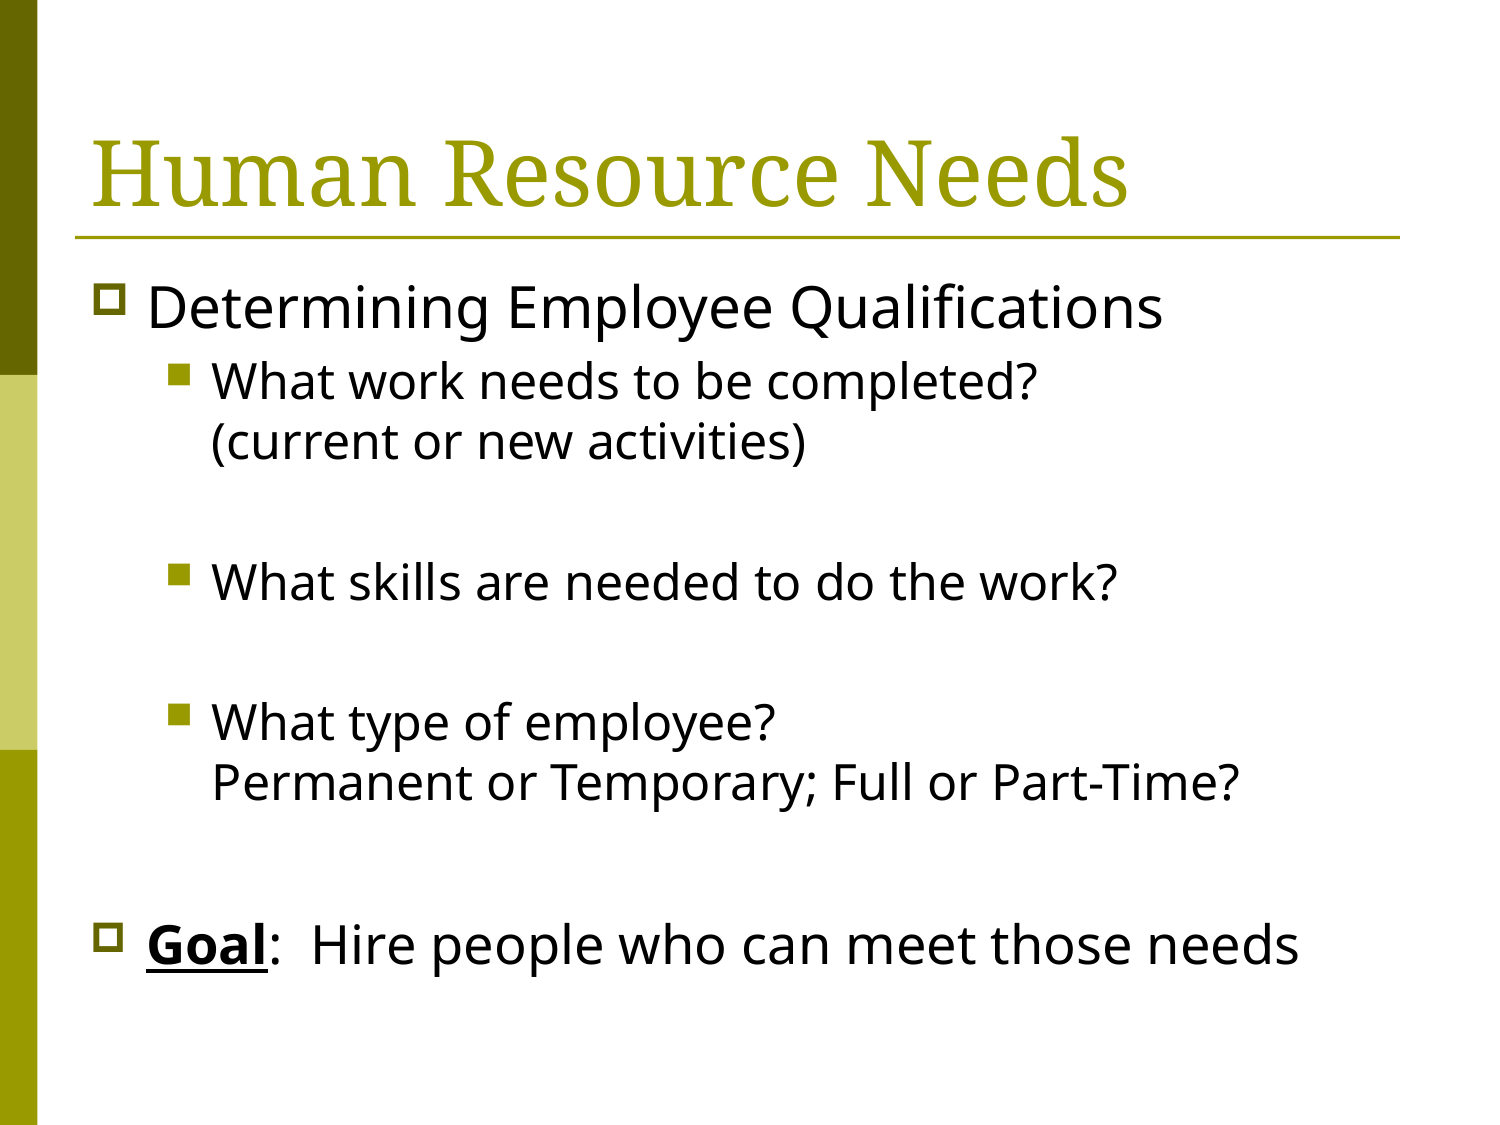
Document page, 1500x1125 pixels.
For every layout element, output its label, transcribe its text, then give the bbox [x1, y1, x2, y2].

title Human Resource Needs [74, 45, 1426, 233]
list Determining Employee Qualifications What work needs to be completed? (current or new activities) What skills are needed to do the work? What type of employee? Permanent or Temporary; Full or Part-Time? Goal: Hire people who can meet those needs [74, 262, 1463, 1006]
